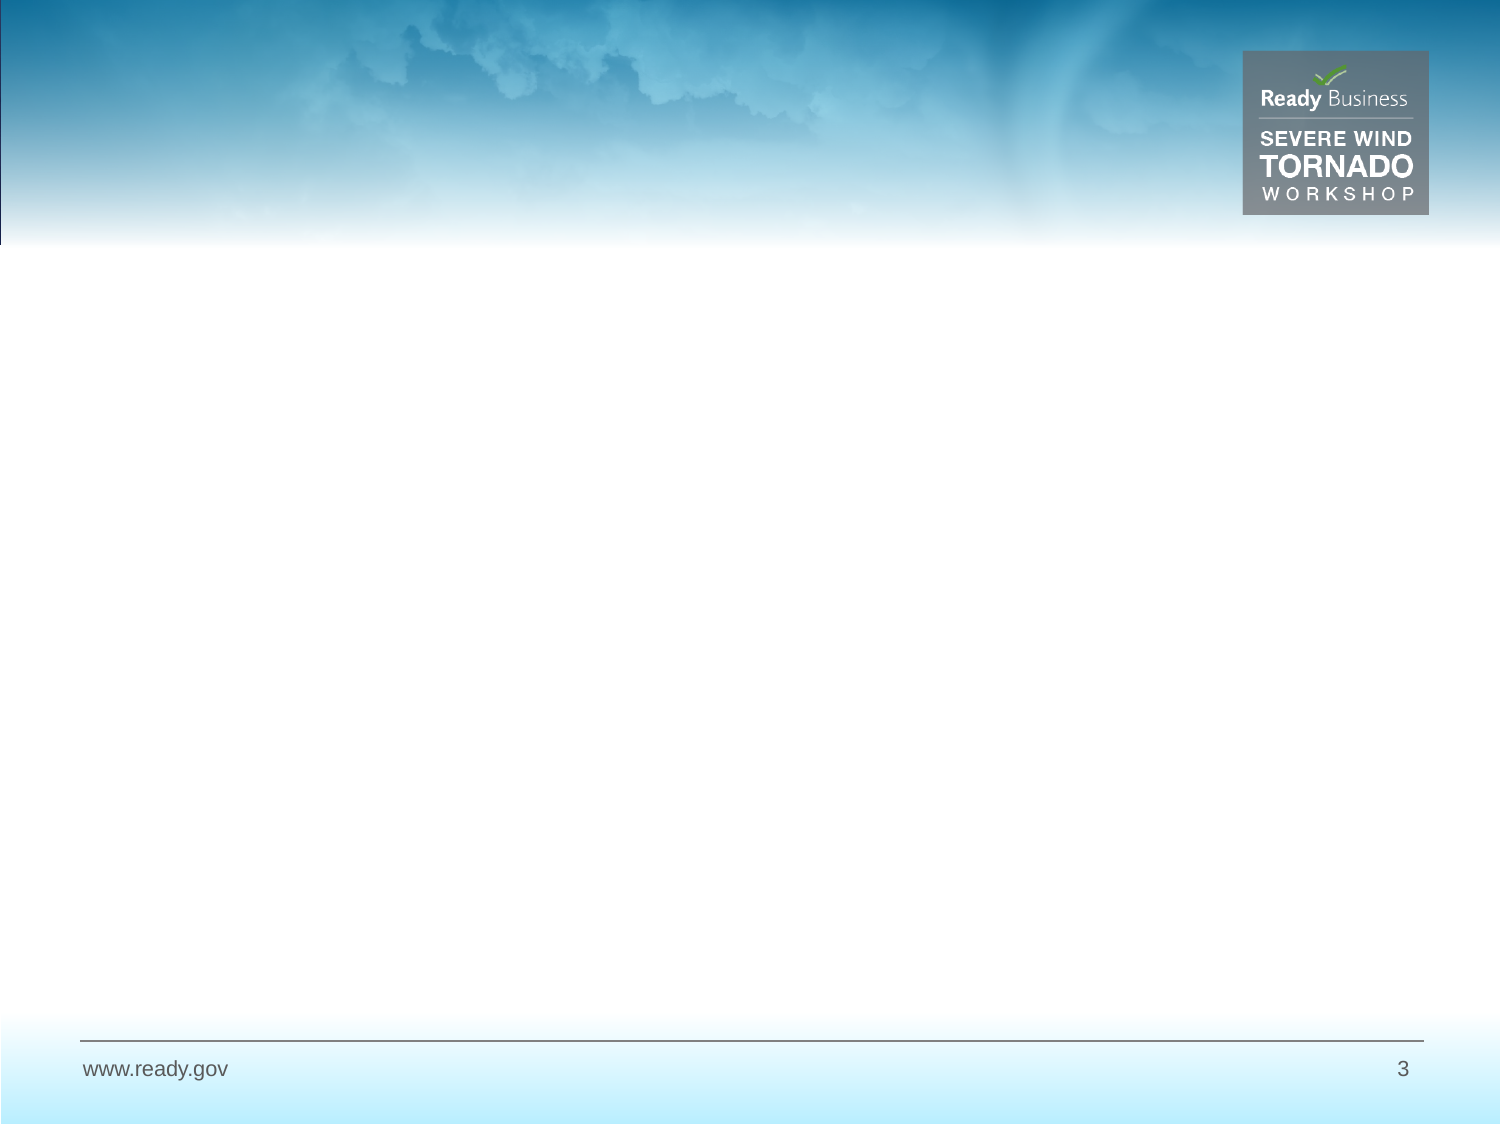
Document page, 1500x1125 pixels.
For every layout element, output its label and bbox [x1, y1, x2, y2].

picture [0, 0, 1500, 245]
picture [1242, 50, 1429, 215]
